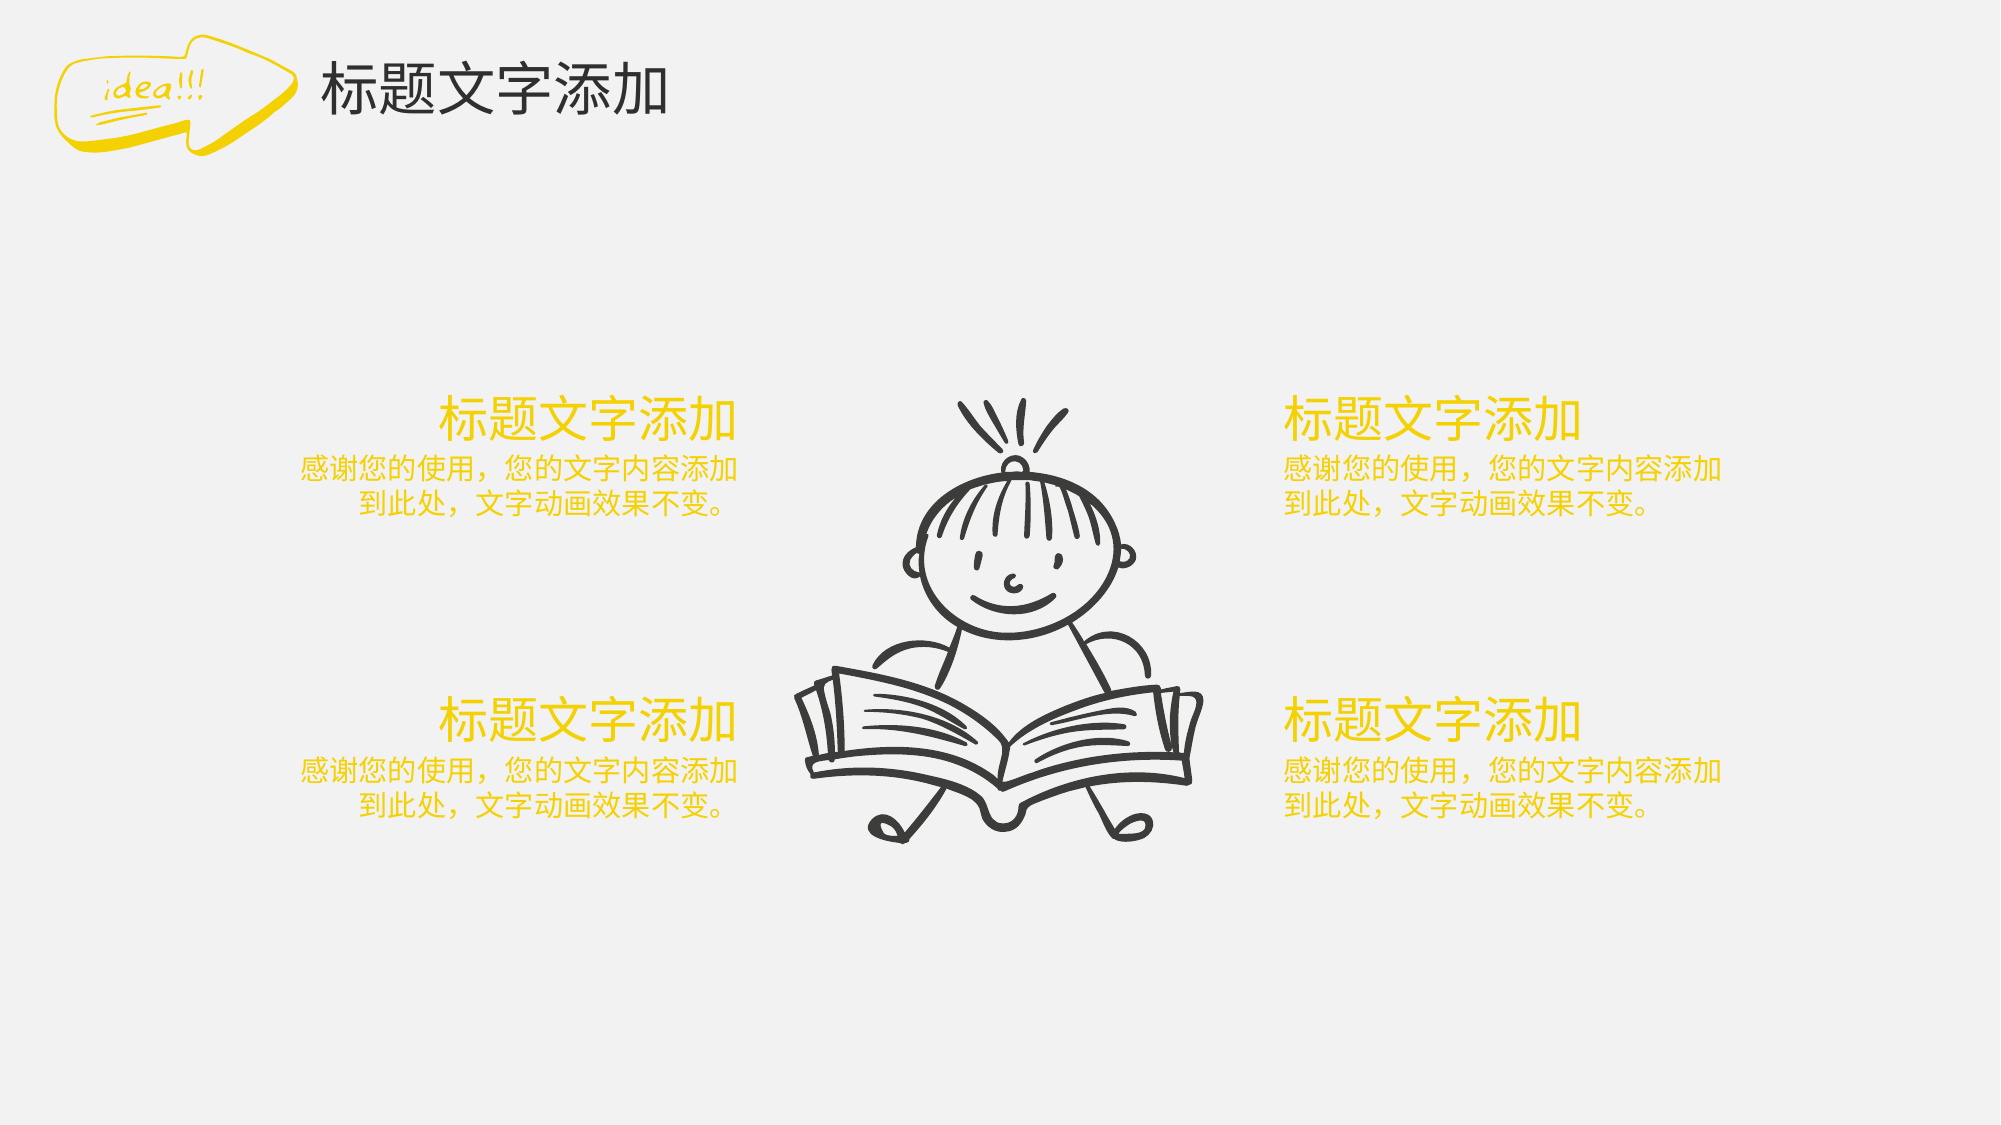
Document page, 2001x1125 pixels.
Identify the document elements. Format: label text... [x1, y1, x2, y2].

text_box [272, 681, 754, 831]
text_box 标题文字添加 [306, 44, 749, 130]
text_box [272, 379, 754, 529]
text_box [1268, 681, 1751, 831]
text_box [793, 396, 1204, 846]
text_box [54, 34, 298, 157]
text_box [1268, 379, 1751, 529]
